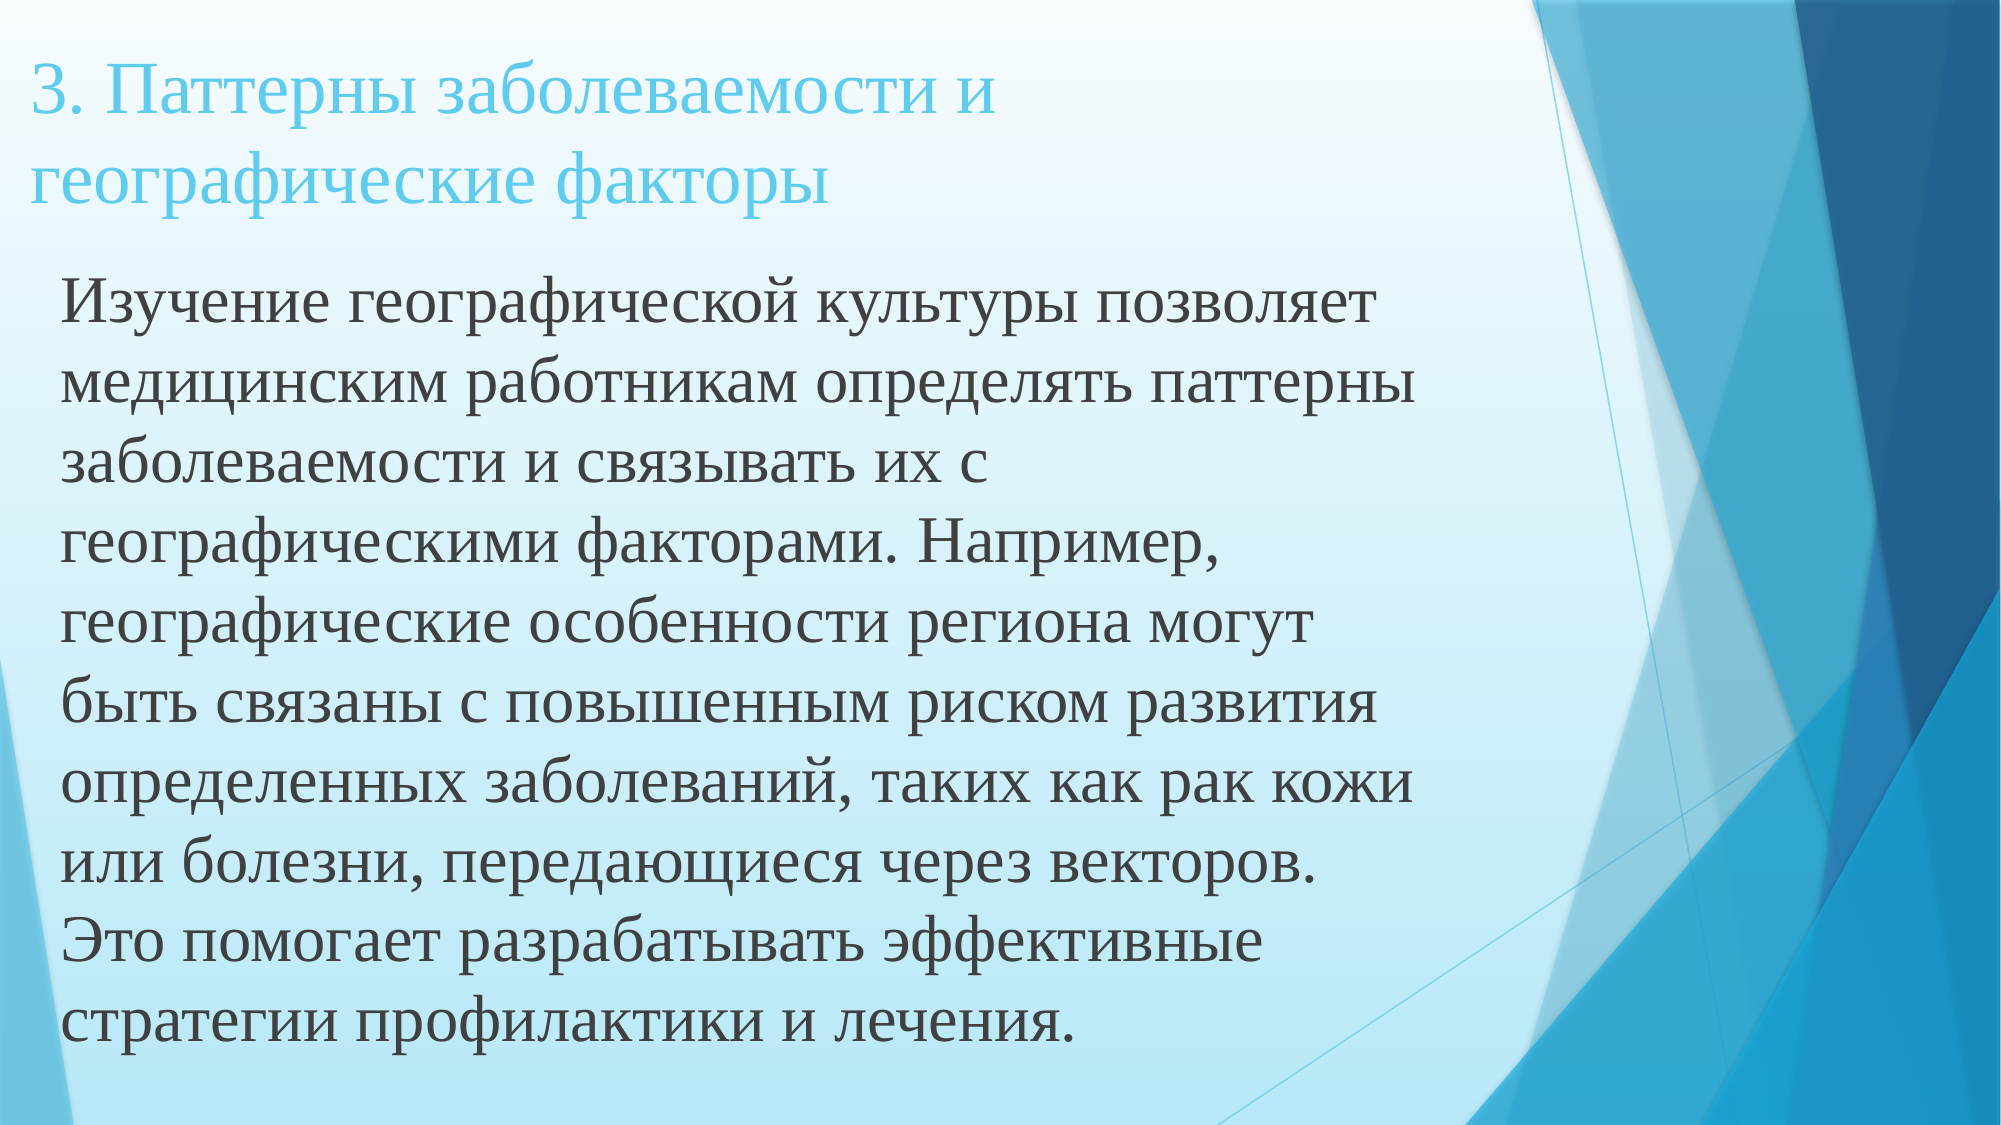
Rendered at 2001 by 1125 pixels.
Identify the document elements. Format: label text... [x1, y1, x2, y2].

title 3. Паттерны заболеваемости и географические факторы [15, 31, 1426, 249]
list Изучение географической культуры позволяет медицинским работникам определять паттерны заболеваемости и связывать их с географическими факторами. Например, географические особенности региона могут быть связаны с повышенным риском развития определенных заболеваний, таких как рак кожи или болезни, передающиеся через векторов. Это помогает разрабатывать эффективные стратегии профилактики и лечения. [45, 248, 1456, 885]
